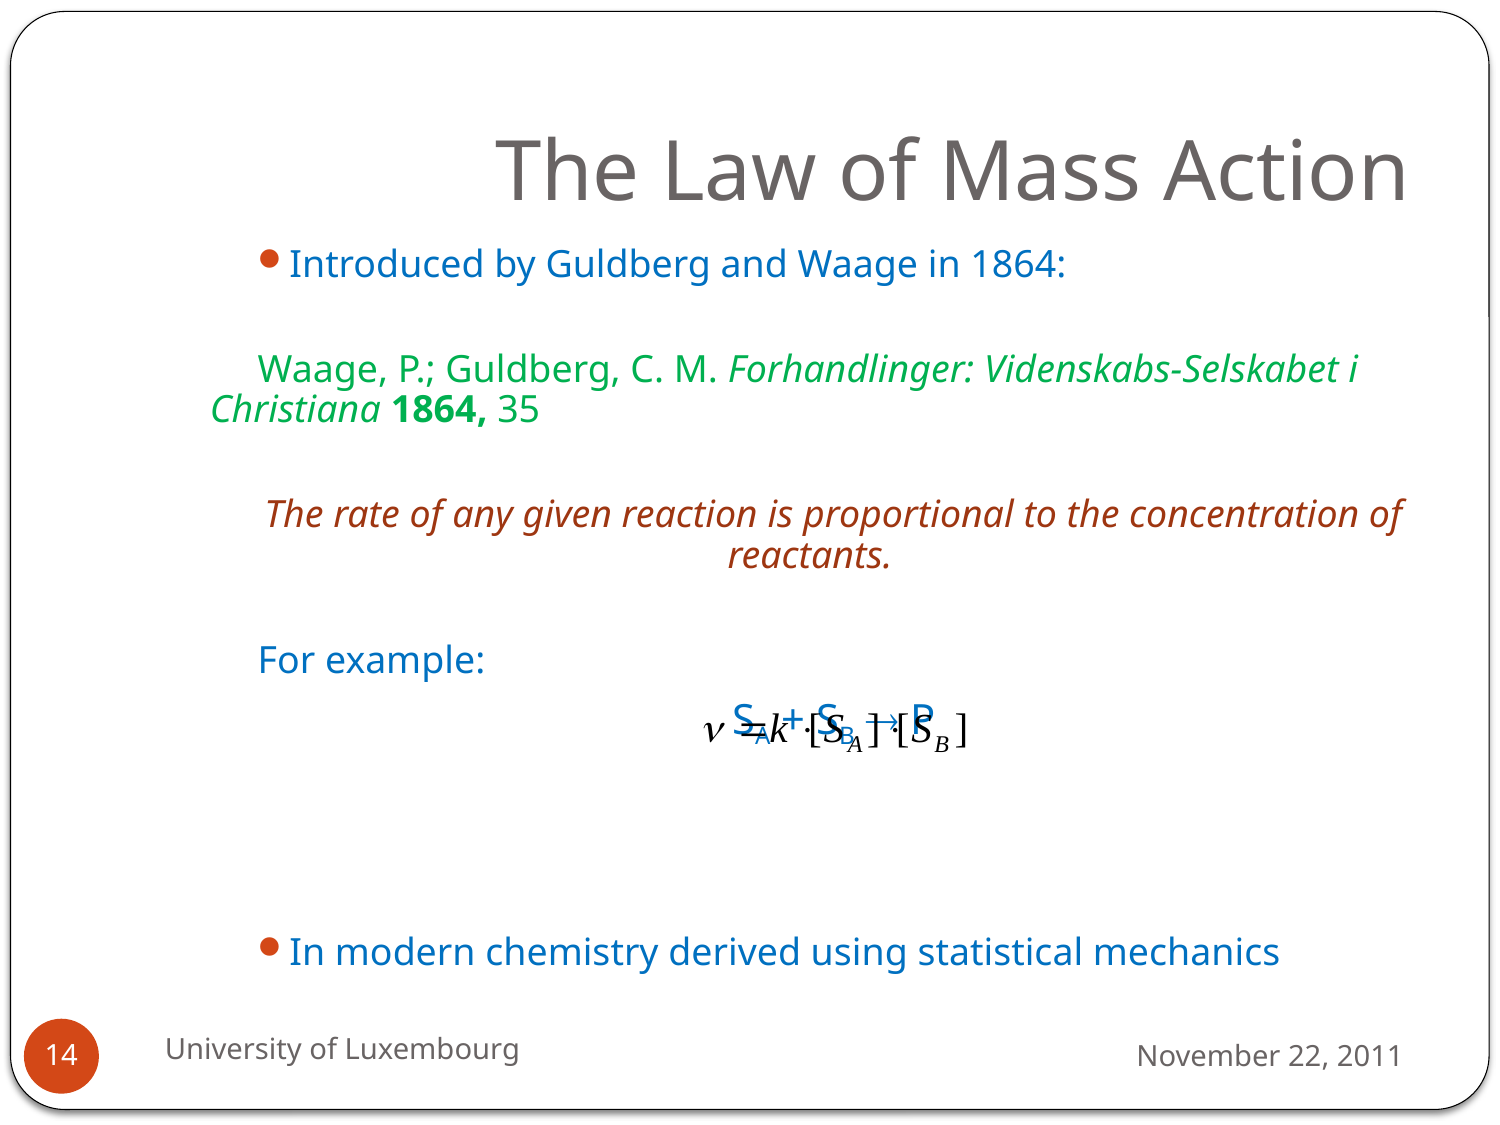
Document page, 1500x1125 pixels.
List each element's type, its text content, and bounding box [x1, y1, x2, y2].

title The Law of Mass Action [150, 45, 1425, 233]
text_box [699, 701, 976, 761]
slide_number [1012, 1015, 1419, 1094]
footer University of Luxembourg [150, 1012, 800, 1088]
slide_number 14 [23, 1018, 99, 1094]
list Introduced by Guldberg and Waage in 1864: Waage, P.; Guldberg, C. M. Forhandlinger: Videnskabs-Selskabet i Christiana 1864, 35 The rate of any given reaction is proportional to the concentration of reactants. For example: SA + SB  P In modern chemistry derived using statistical mechanics [150, 237, 1425, 988]
